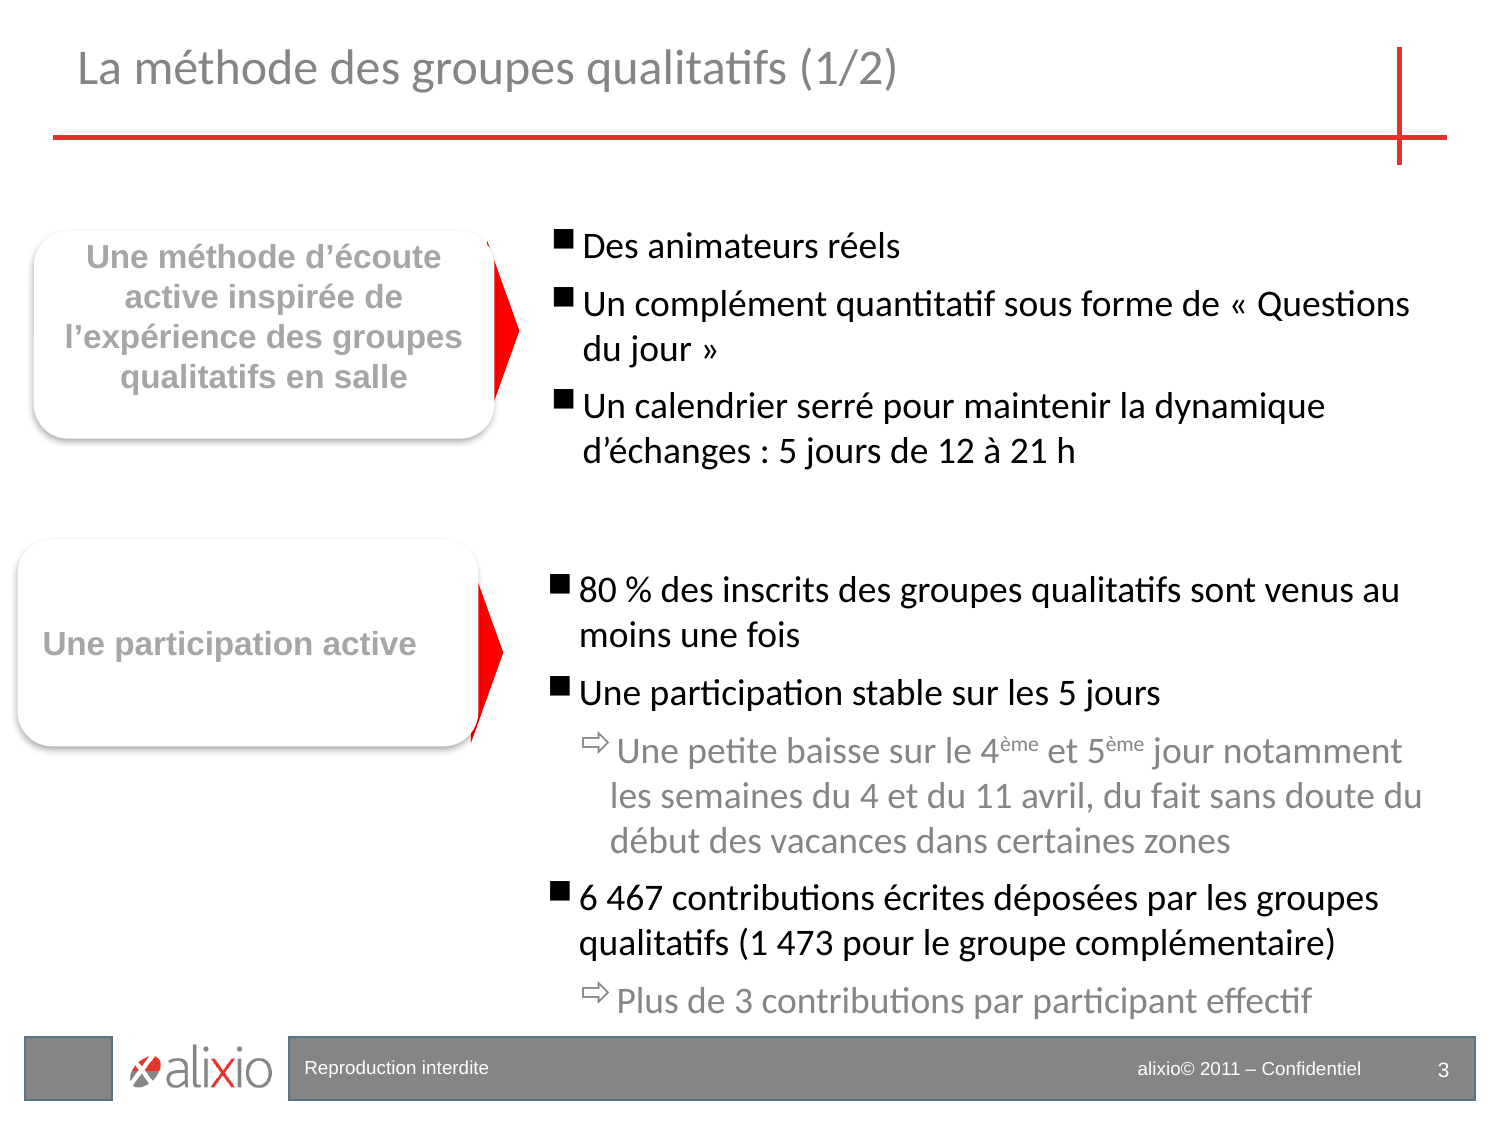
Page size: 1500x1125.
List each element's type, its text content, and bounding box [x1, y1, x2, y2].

slide_number 3 [1412, 1037, 1476, 1101]
text_box [483, 596, 504, 710]
text_box Des animateurs réels Un complément quantitatif sous forme de « Questions du jour » Un calendrier serré pour maintenir la dynamique d’échanges : 5 jours de 12 à 21 h [490, 213, 1459, 479]
title La méthode des groupes qualitatifs (1/2) [62, 26, 1365, 102]
text_box Une méthode d’écoute active inspirée de l’expérience des groupes qualitatifs en salle [33, 231, 490, 439]
text_box Une participation active [17, 538, 479, 747]
picture [128, 1038, 273, 1092]
list 80 % des inscrits des groupes qualitatifs sont venus au moins une fois Une participation stable sur les 5 jours Une petite baisse sur le 4ème et 5ème jour notamment les semaines du 4 et du 11 avril, du fait sans doute du début des vacances dans certaines zones 6 467 contributions écrites déposées par les groupes qualitatifs (1 473 pour le groupe complémentaire) Plus de 3 contributions par participant effectif [501, 565, 1448, 956]
